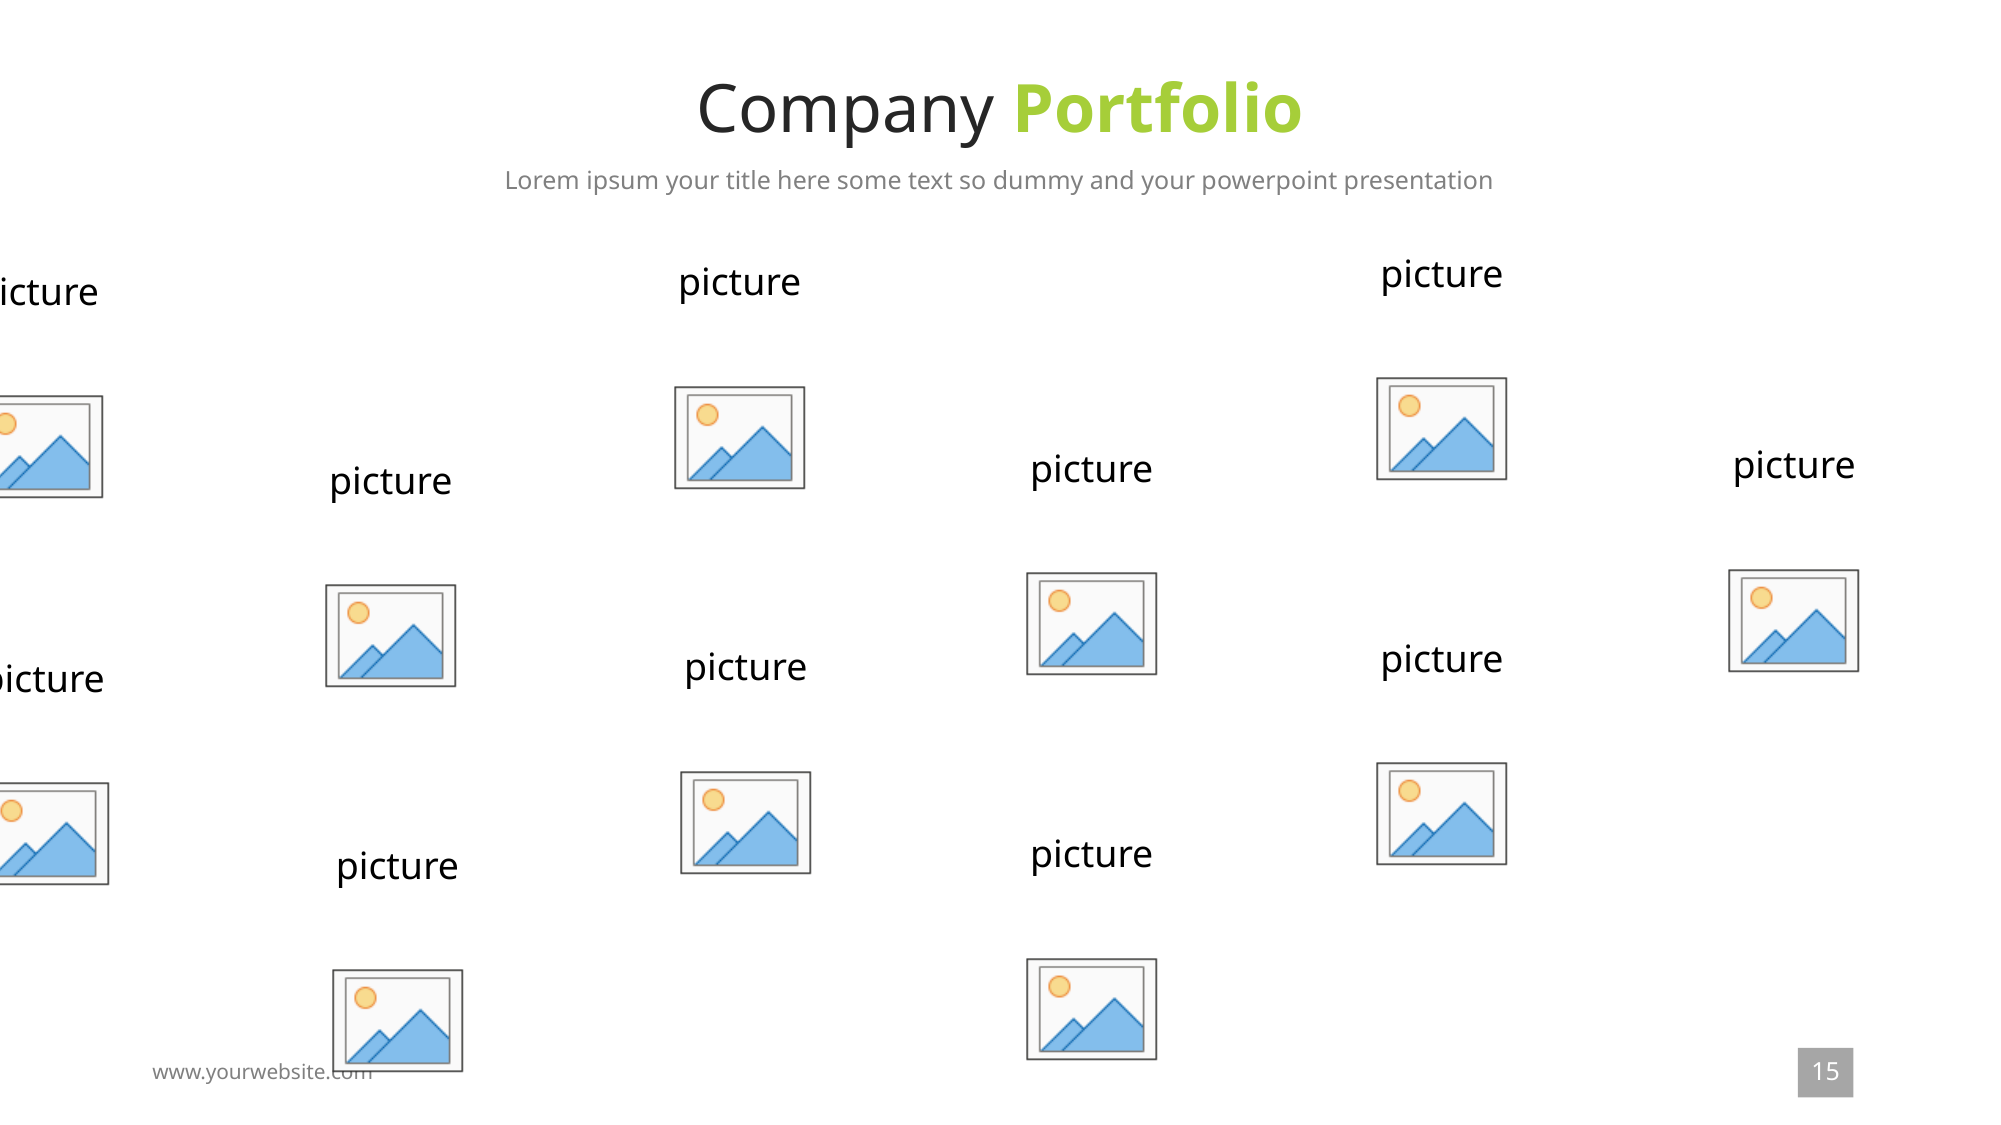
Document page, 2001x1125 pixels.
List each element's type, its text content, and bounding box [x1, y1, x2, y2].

list Lorem ipsum your title here some text so dummy and your powerpoint presentation [137, 160, 1863, 207]
picture [0, 242, 2000, 1125]
title Company Portfolio [137, 55, 1863, 160]
slide_number 15 [1788, 1042, 1863, 1103]
footer www.yourwebsite.com [137, 1042, 180, 1103]
